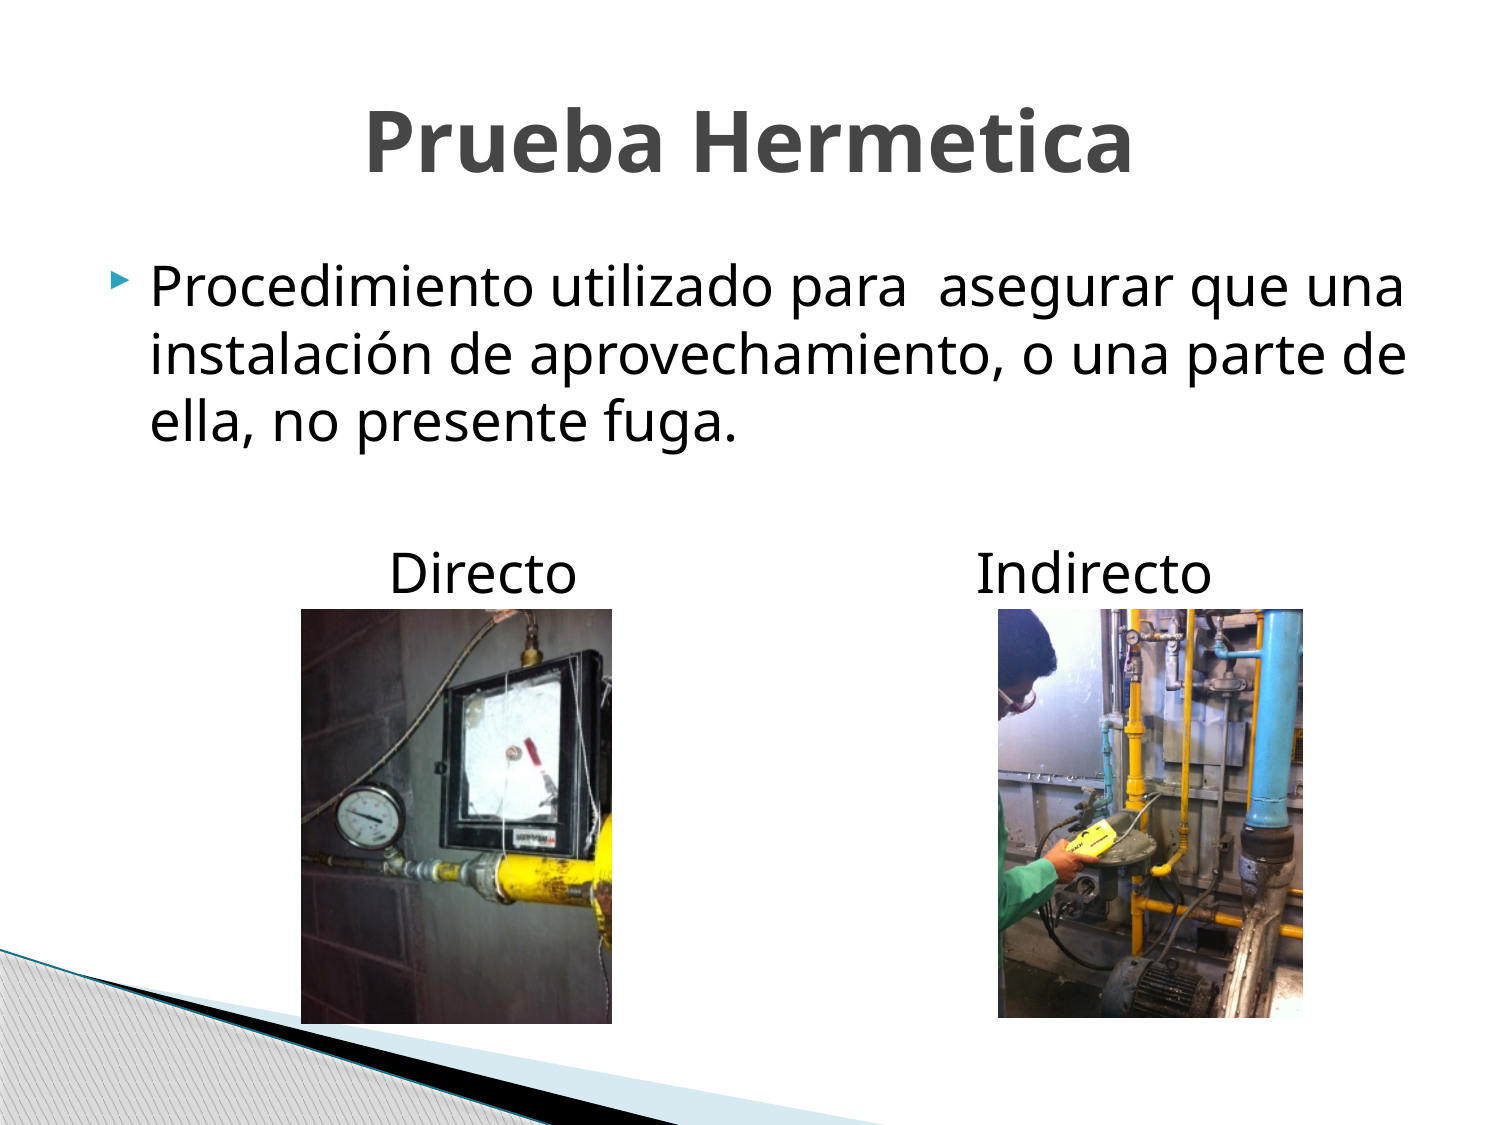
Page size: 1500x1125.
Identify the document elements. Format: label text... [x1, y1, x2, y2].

picture [997, 609, 1303, 1018]
list Procedimiento utilizado para asegurar que una instalación de aprovechamiento, o una parte de ella, no presente fuga. Directo Indirecto [75, 243, 1425, 986]
picture [300, 609, 612, 1024]
title Prueba Hermetica [75, 45, 1425, 233]
